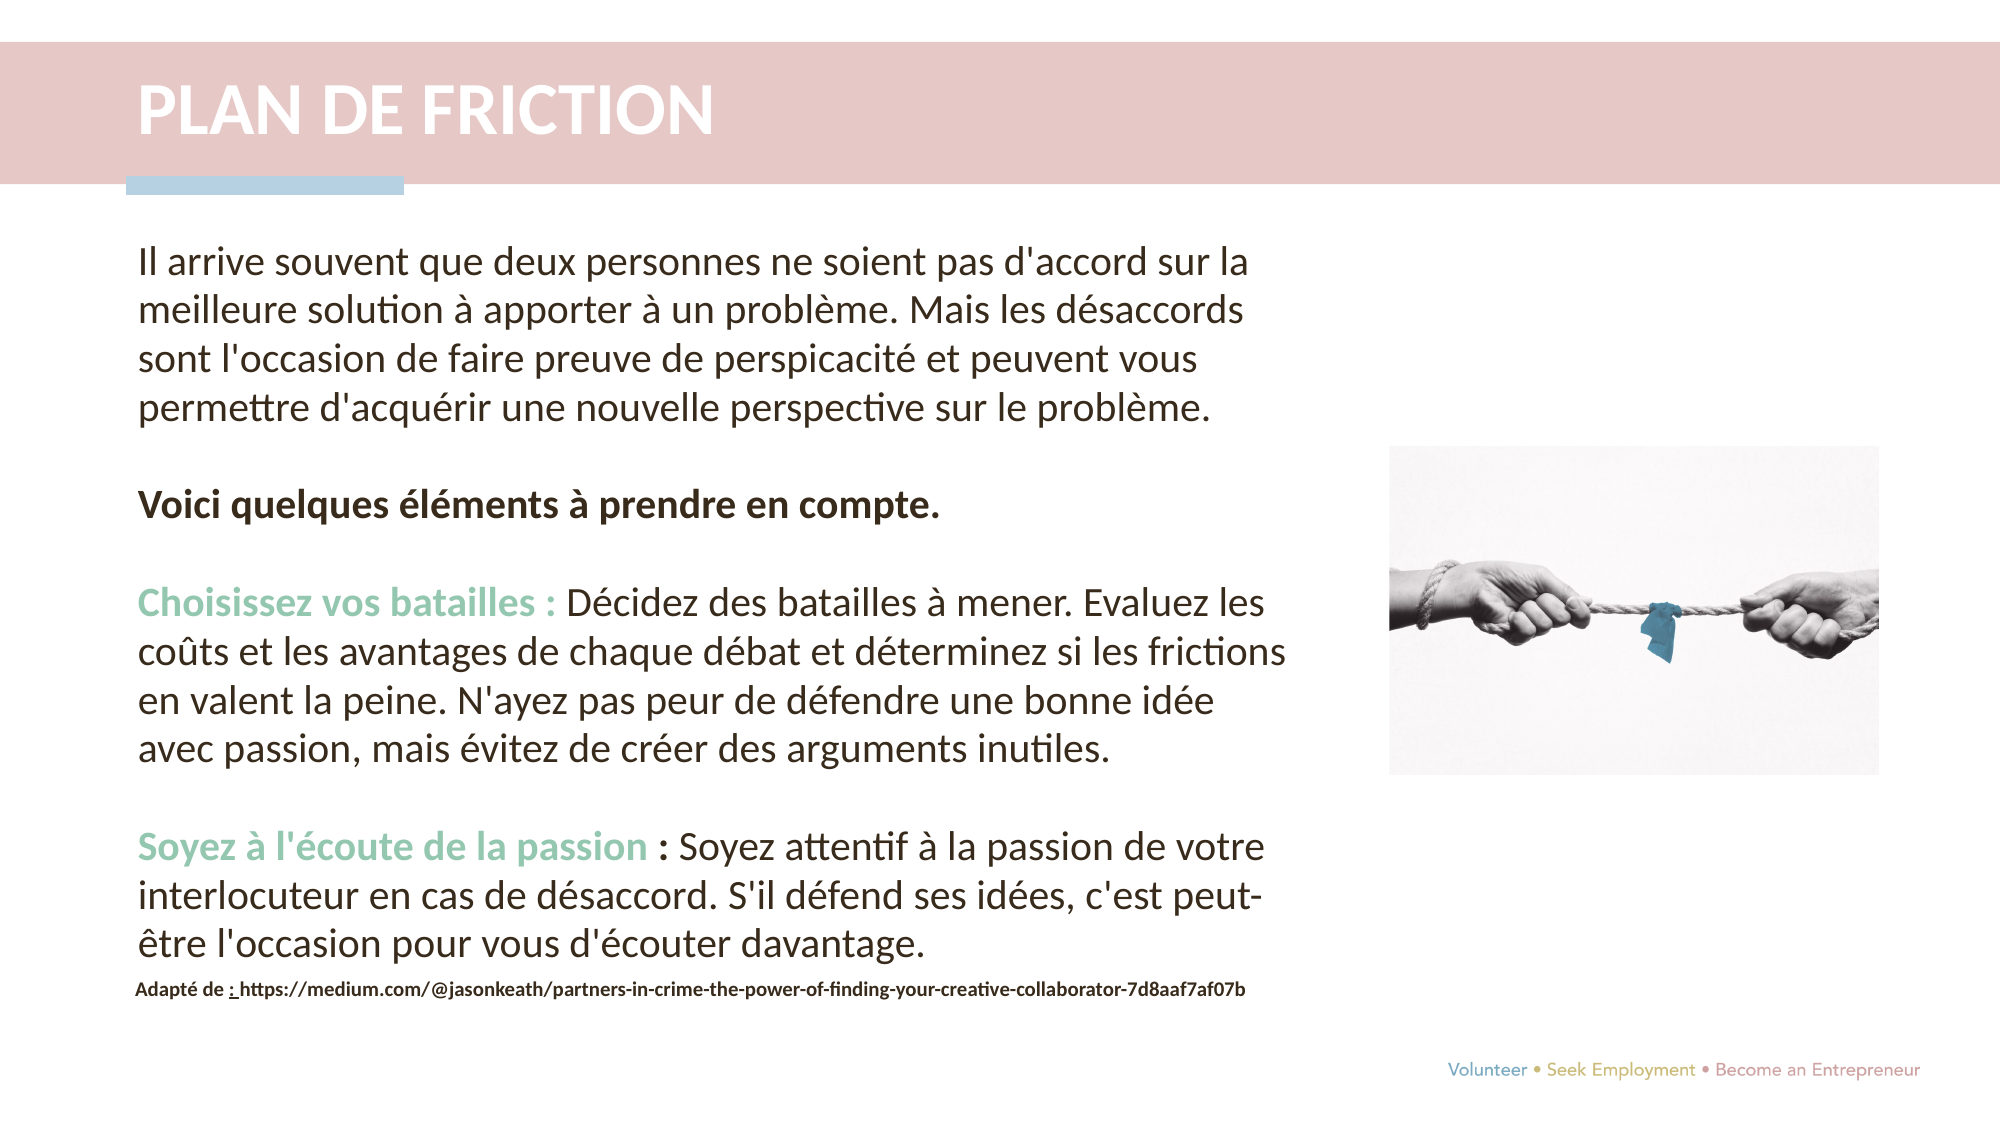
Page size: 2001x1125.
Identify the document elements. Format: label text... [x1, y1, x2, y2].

picture [1389, 446, 1879, 775]
picture [1418, 1046, 1971, 1103]
text_box Adapté de : https://medium.com/@jasonkeath/partners-in-crime-the-power-of-finding-your-creative-collaborator-7d8aaf7af07b [120, 967, 1485, 1008]
list PLAN DE FRICTION [123, 51, 1913, 170]
list Il arrive souvent que deux personnes ne soient pas d'accord sur la meilleure solution à apporter à un problème. Mais les désaccords sont l'occasion de faire preuve de perspicacité et peuvent vous permettre d'acquérir une nouvelle perspective sur le problème. Voici quelques éléments à prendre en compte. Choisissez vos batailles : Décidez des batailles à mener. Evaluez les coûts et les avantages de chaque débat et déterminez si les frictions en valent la peine. N'ayez pas peur de défendre une bonne idée avec passion, mais évitez de créer des arguments inutiles. Soyez à l'écoute de la passion : Soyez attentif à la passion de votre interlocuteur en cas de désaccord. S'il défend ses idées, c'est peut-être l'occasion pour vous d'écouter davantage. [123, 227, 1314, 967]
